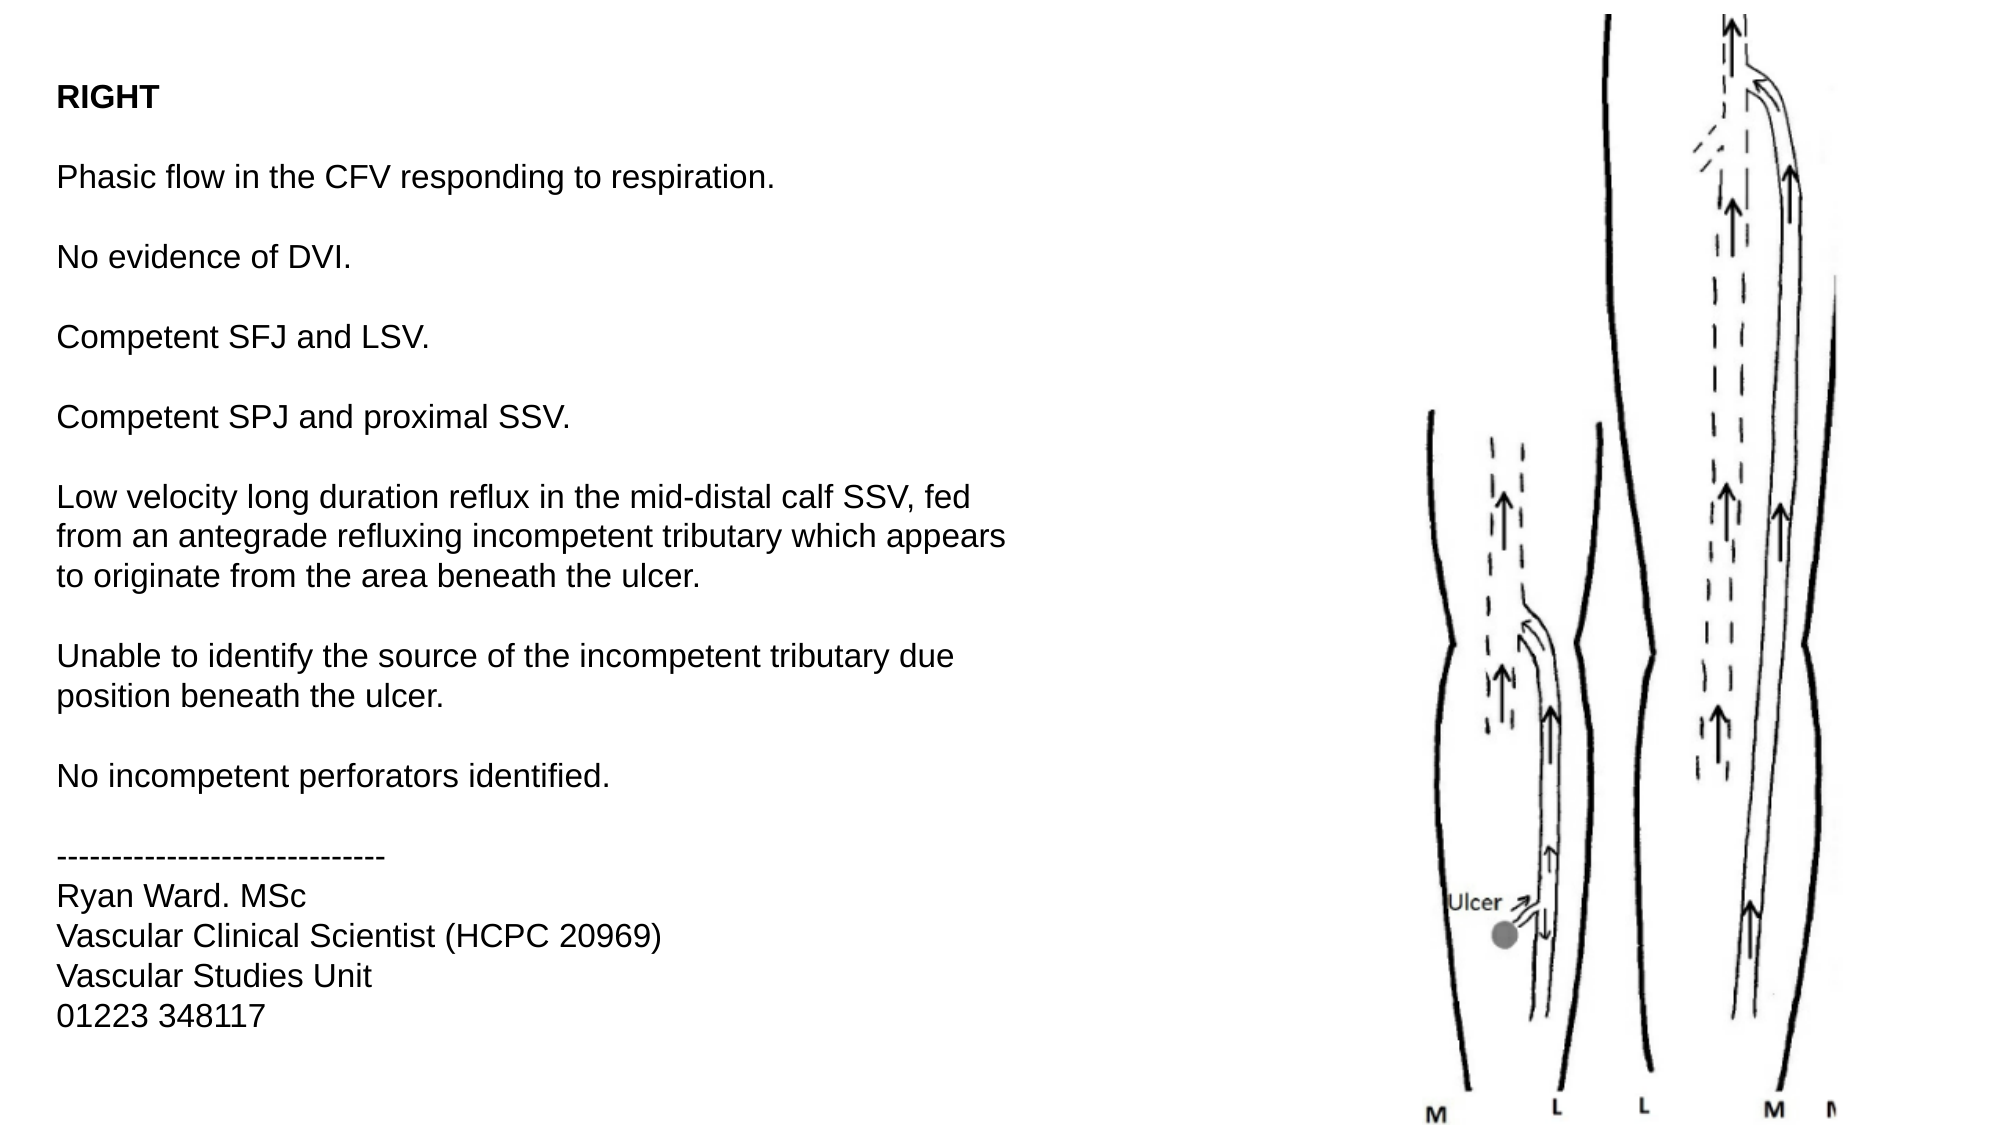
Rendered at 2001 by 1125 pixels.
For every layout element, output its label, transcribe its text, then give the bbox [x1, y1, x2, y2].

text_box RIGHT Phasic flow in the CFV responding to respiration. No evidence of DVI. Competent SFJ and LSV. Competent SPJ and proximal SSV. Low velocity long duration reflux in the mid-distal calf SSV, fed from an antegrade refluxing incompetent tributary which appears to originate from the area beneath the ulcer. Unable to identify the source of the incompetent tributary due position beneath the ulcer. No incompetent perforators identified. ------------------------------ Ryan Ward. MSc Vascular Clinical Scientist (HCPC 20969) Vascular Studies Unit 01223 348117 [41, 68, 1042, 1041]
picture [1422, 14, 1933, 1125]
